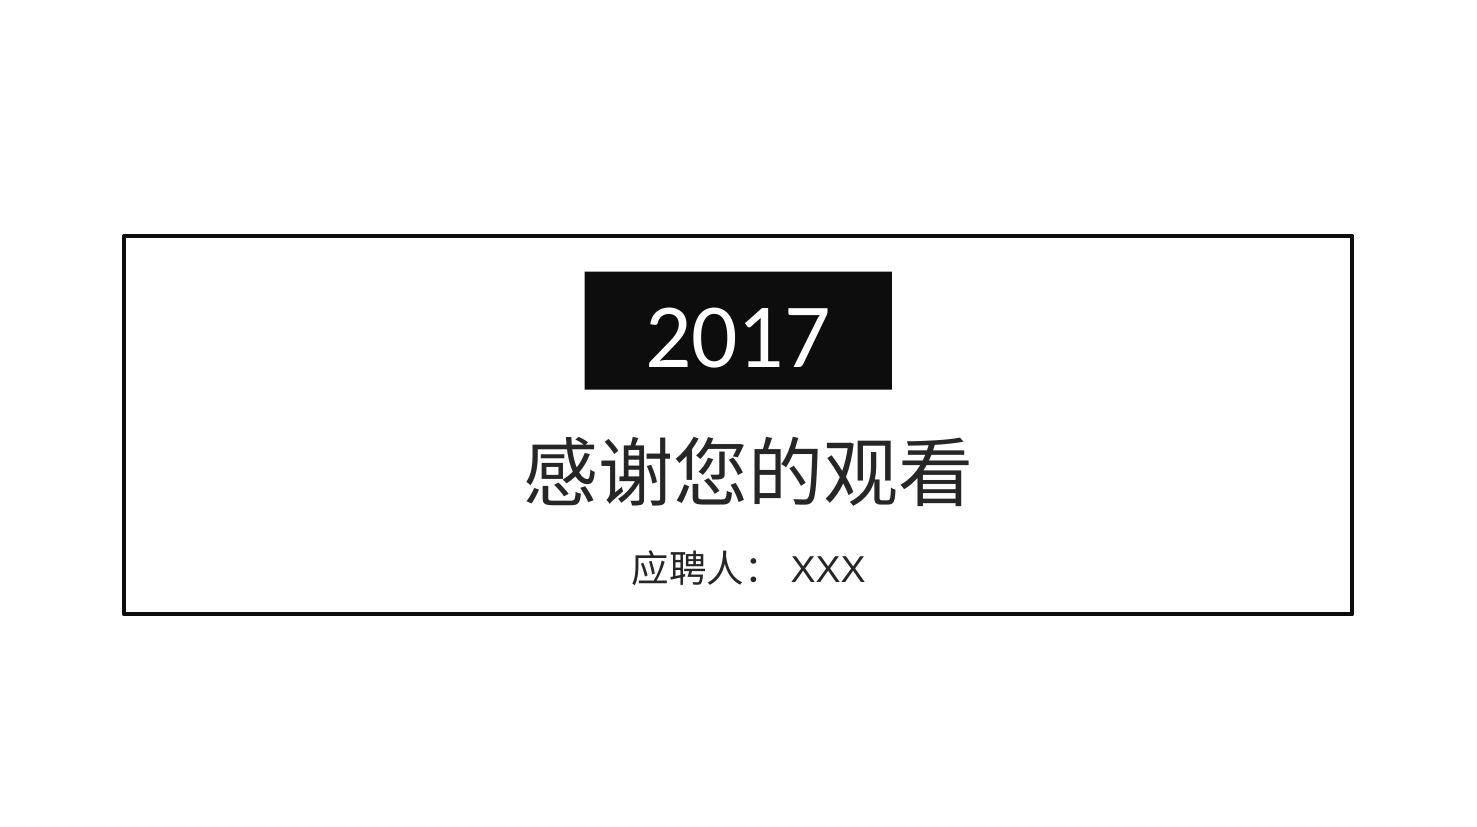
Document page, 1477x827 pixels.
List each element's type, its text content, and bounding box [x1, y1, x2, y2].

text_box [122, 234, 1354, 616]
text_box 应聘人：XXX [631, 545, 866, 591]
text_box 感谢您的观看 [523, 425, 974, 516]
text_box 2017 [583, 269, 894, 392]
